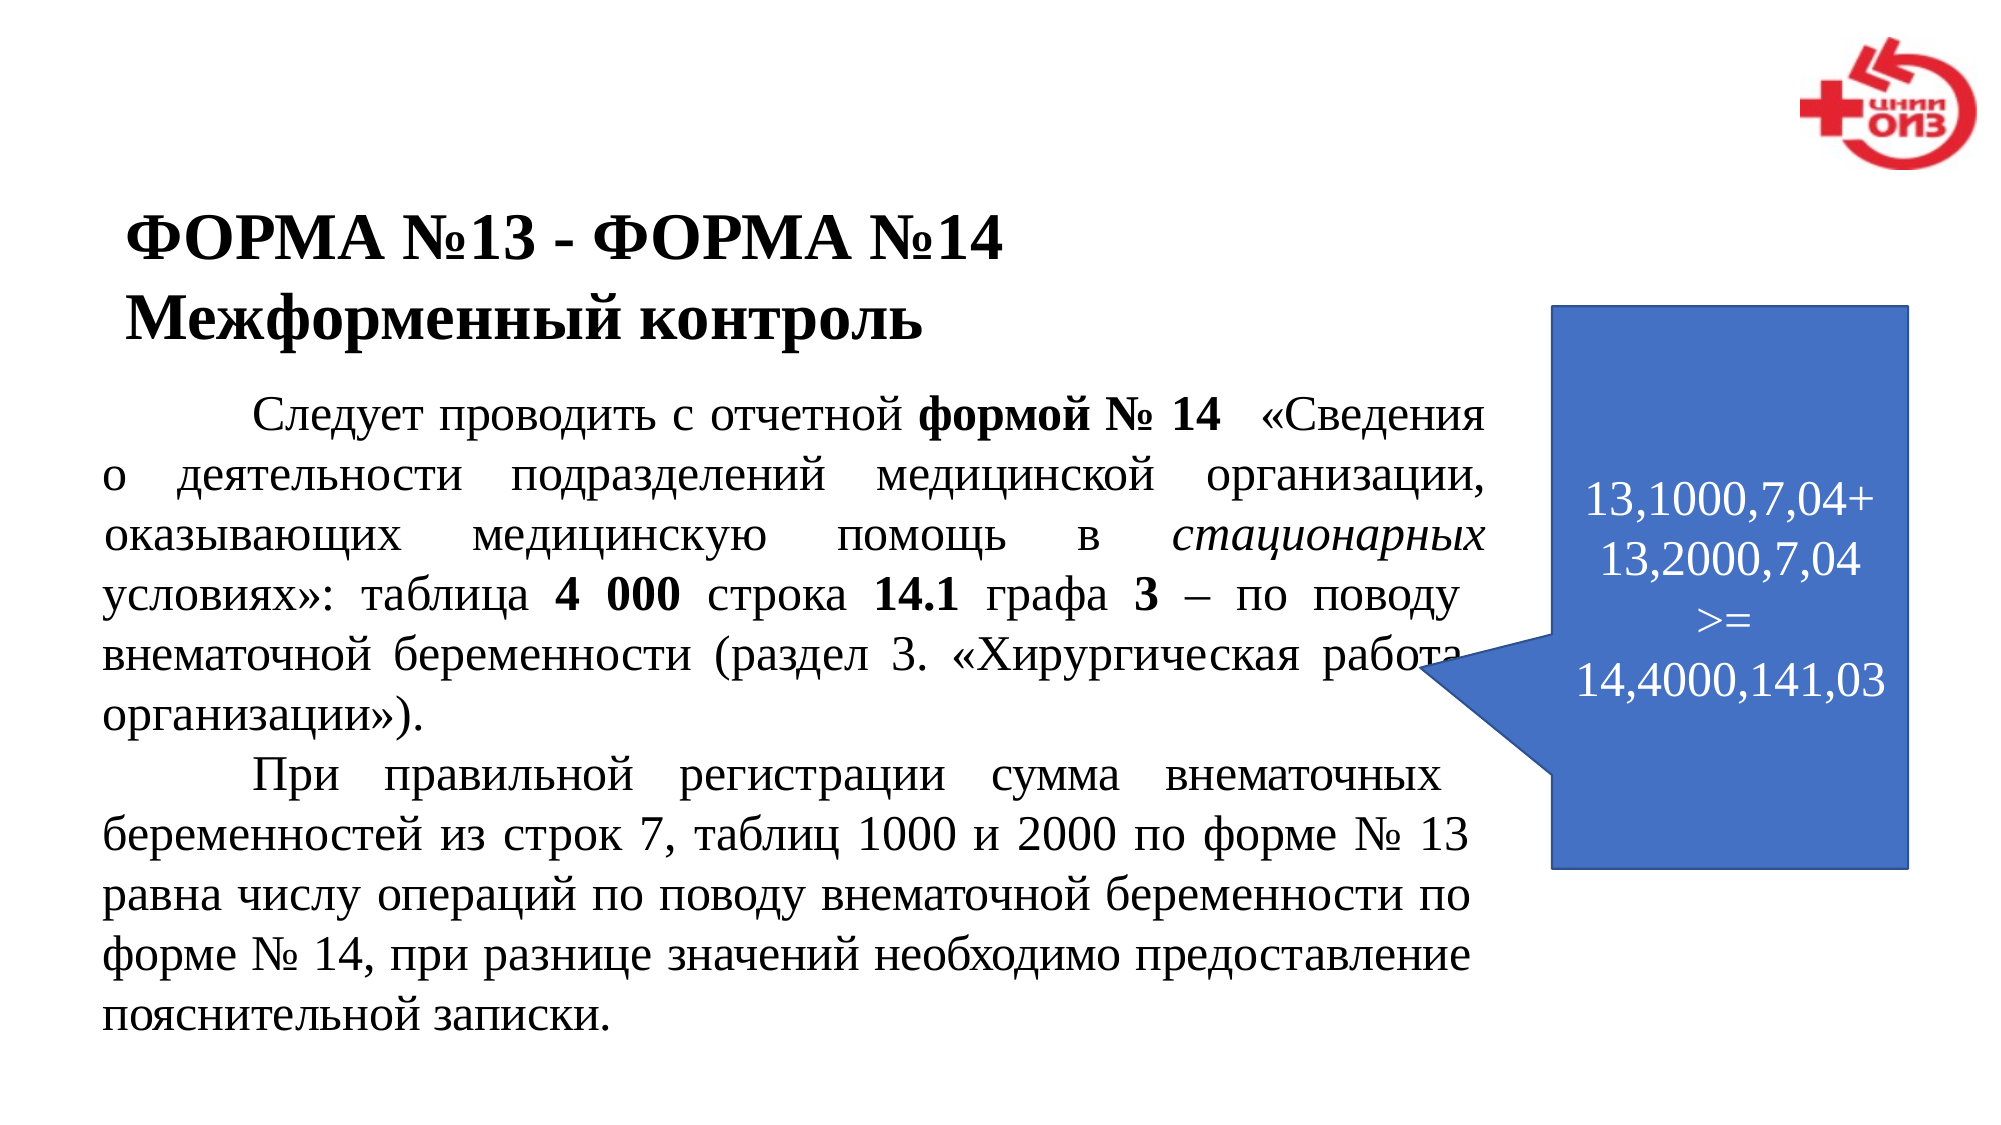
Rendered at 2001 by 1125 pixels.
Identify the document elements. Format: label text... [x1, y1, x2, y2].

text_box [1418, 304, 1910, 870]
text_box подразделений медицинской организации, оказывающих медицинскую помощь в стационарных [100, 438, 1413, 558]
text_box Следует проводить с отчетной формой № 14 «Сведения [250, 378, 1413, 438]
title ФОРМА №13 - ФОРМА №14 Межформенный контроль [123, 190, 1005, 381]
picture [1800, 37, 1977, 170]
text_box условиях»: таблица 4 000 строка 14.1 графа 3 – по поводу внематочной беременности (раздел 3. «Хирургическая работа организации»). При правильной регистрации сумма внематочных беременностей из строк 7, таблиц 1000 и 2000 по форме № 13 равна числу операций по поводу внематочной беременности по форме № 14, при разнице значений необходимо предоставление пояснительной записки. [100, 558, 1488, 1041]
